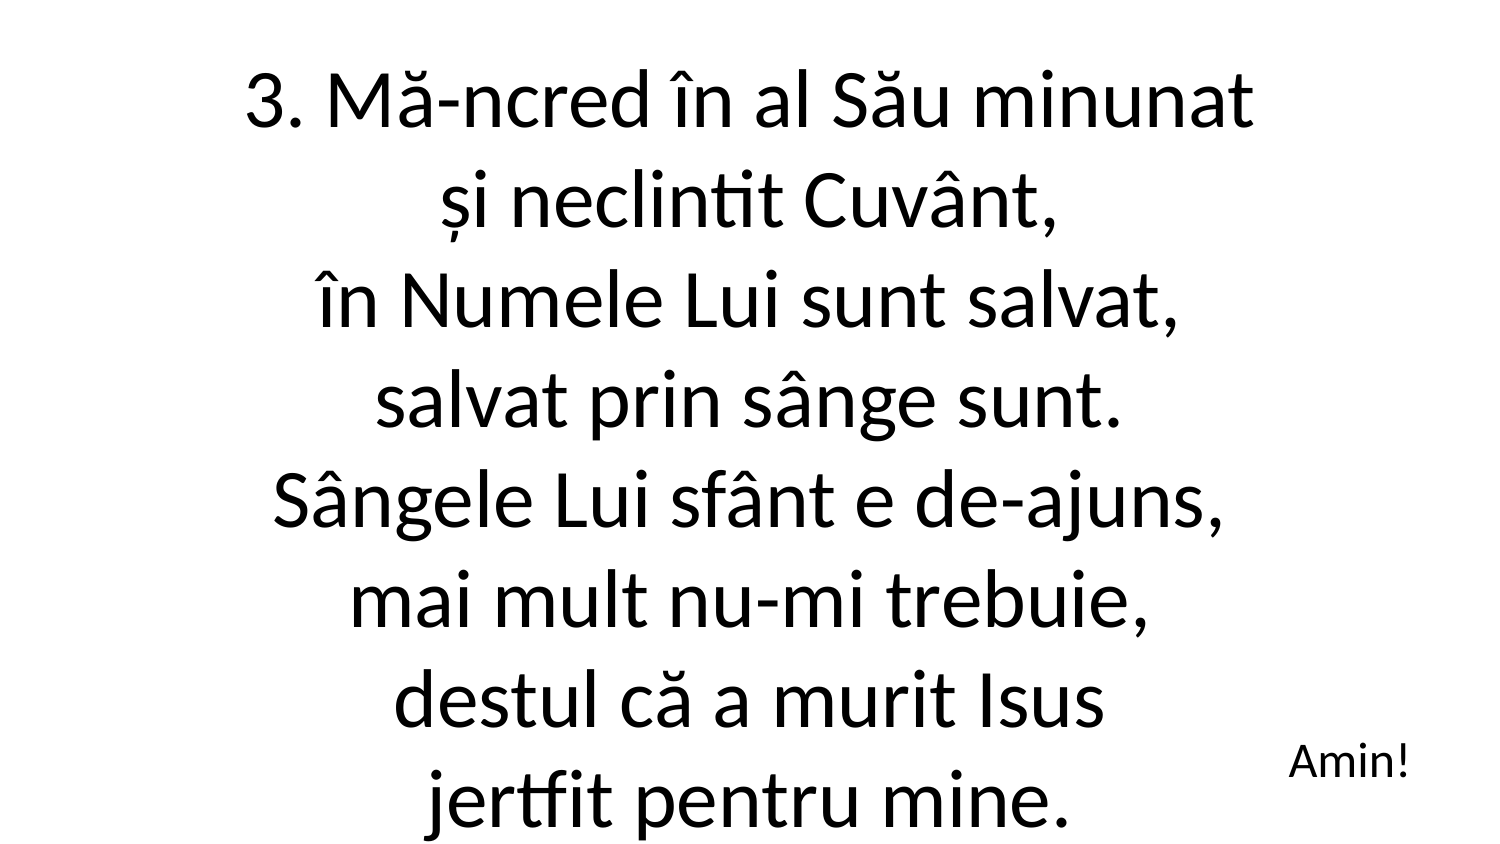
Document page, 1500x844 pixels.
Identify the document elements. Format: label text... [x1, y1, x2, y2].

text_box 3. Mă-ncred în al Său minunat și neclintit Cuvânt, în Numele Lui sunt salvat, salvat prin sânge sunt. Sângele Lui sfânt e de-ajuns, mai mult nu-mi trebuie, destul că a murit Isus jertfit pentru mine. [228, 0, 1272, 844]
text_box Amin! [1273, 674, 1427, 795]
